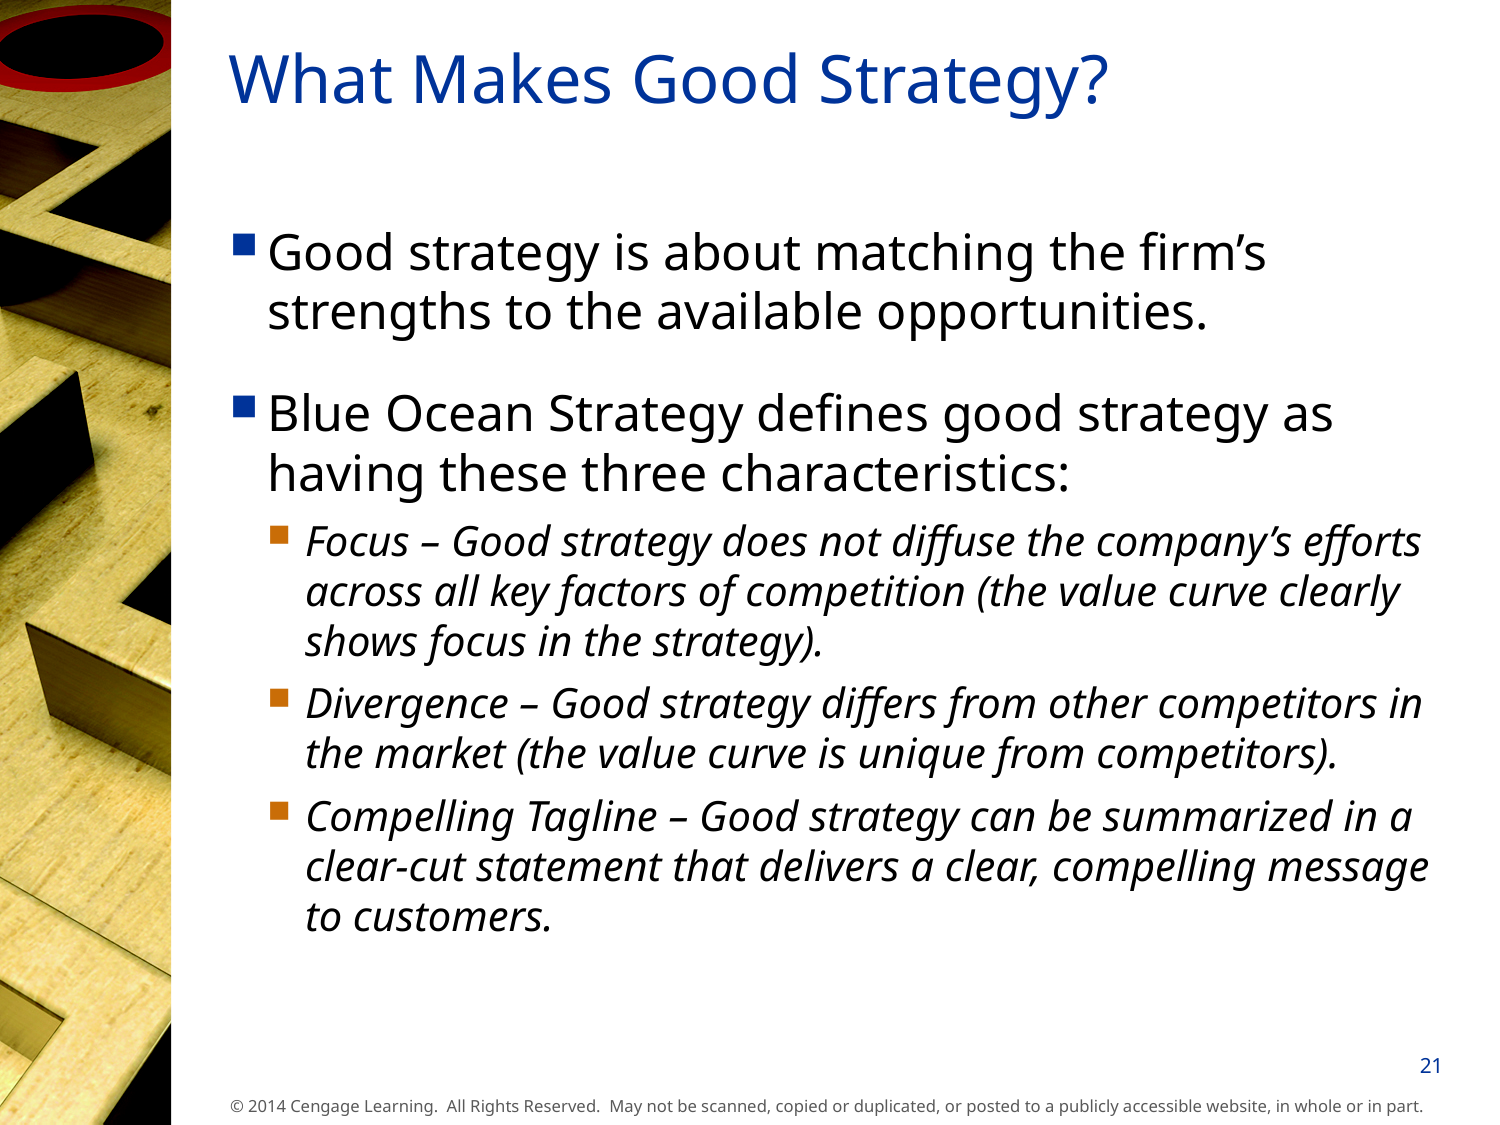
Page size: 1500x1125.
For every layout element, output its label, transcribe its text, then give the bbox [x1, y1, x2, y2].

slide_number 21 [1386, 1037, 1478, 1097]
list Good strategy is about matching the firm’s strengths to the available opportunities. Blue Ocean Strategy defines good strategy as having these three characteristics: Focus – Good strategy does not diffuse the company’s efforts across all key factors of competition (the value curve clearly shows focus in the strategy). Divergence – Good strategy differs from other competitors in the market (the value curve is unique from competitors). Compelling Tagline – Good strategy can be summarized in a clear-cut statement that delivers a clear, compelling message to customers. [215, 212, 1478, 1073]
picture [0, 0, 172, 1125]
title What Makes Good Strategy? [213, 29, 1454, 213]
